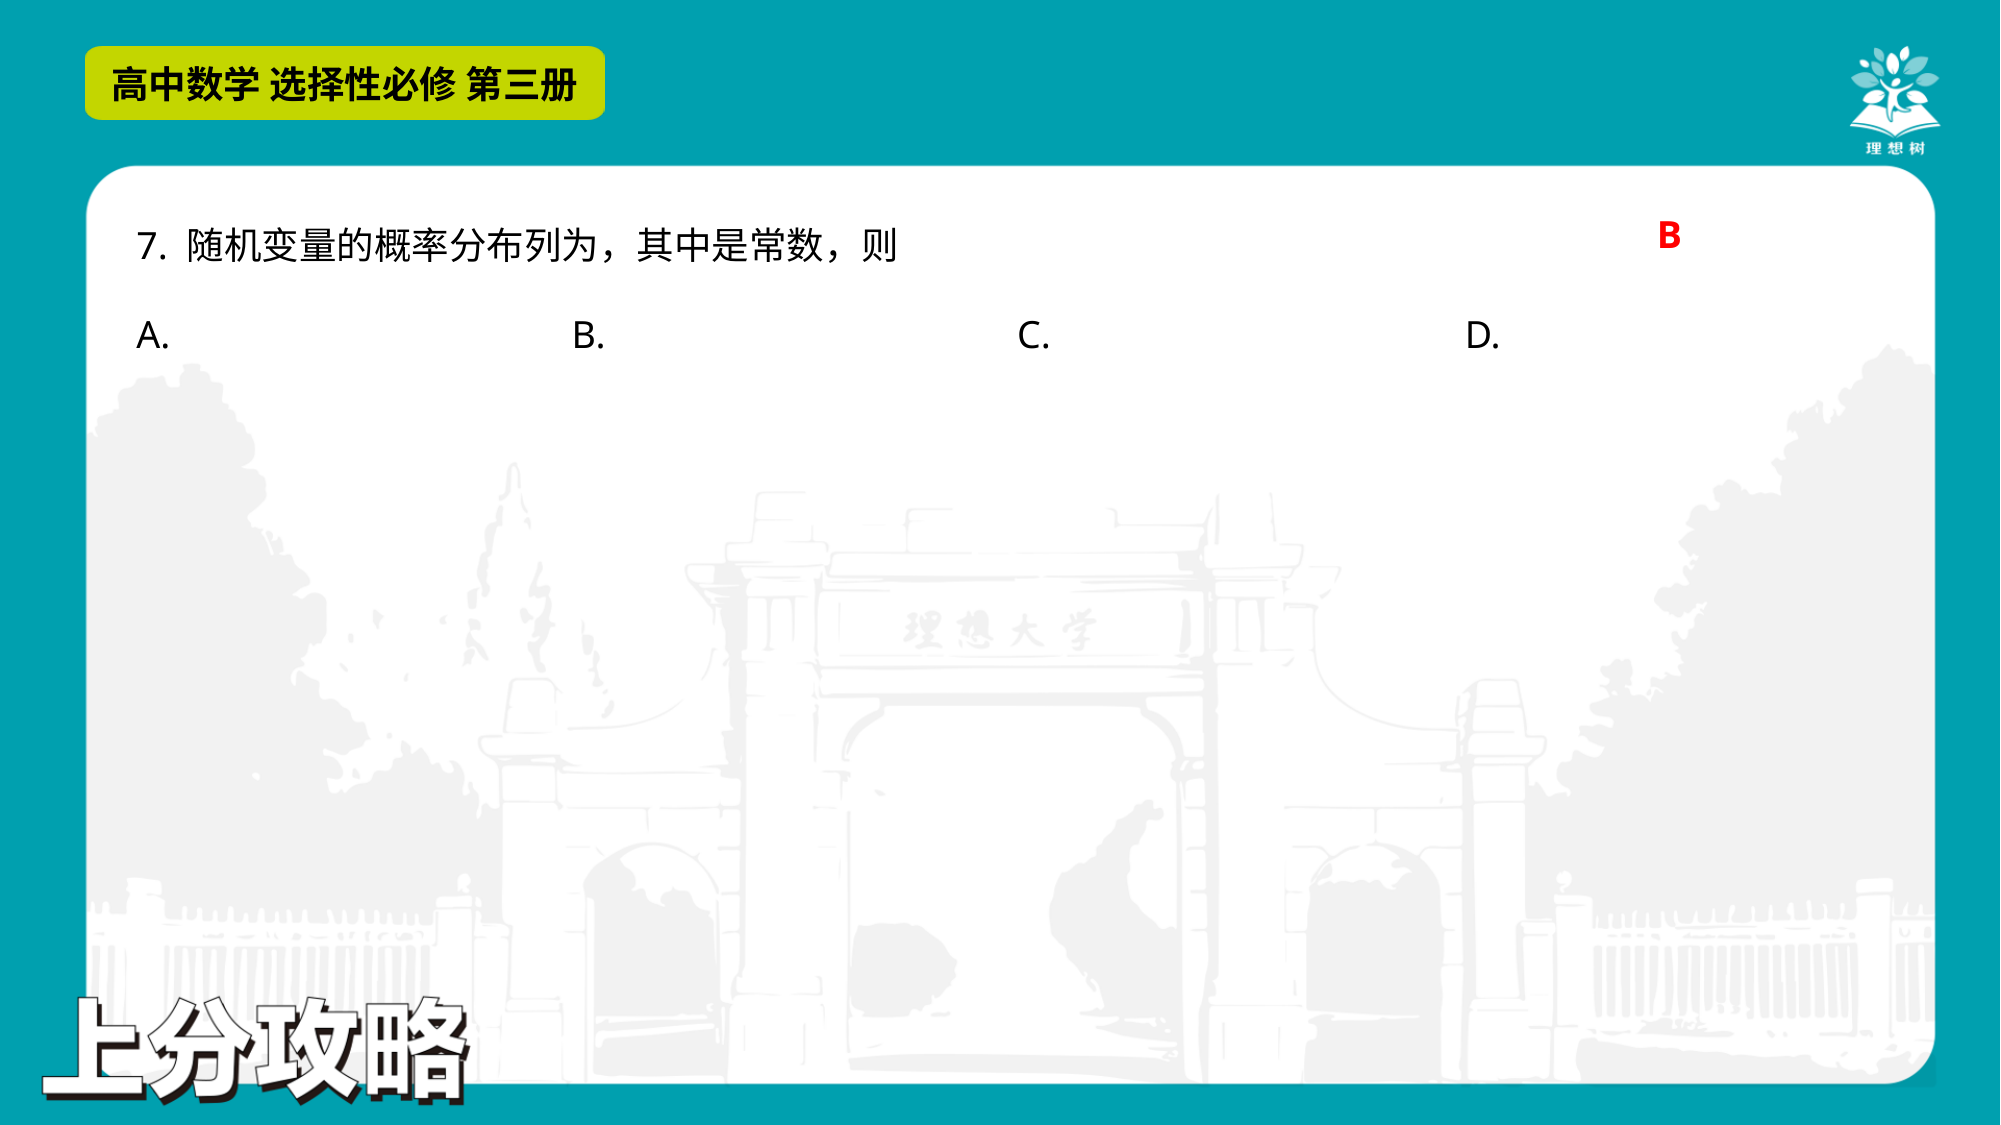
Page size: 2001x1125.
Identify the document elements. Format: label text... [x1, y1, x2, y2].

picture [0, 0, 2000, 1125]
text_box B [1642, 210, 1697, 255]
